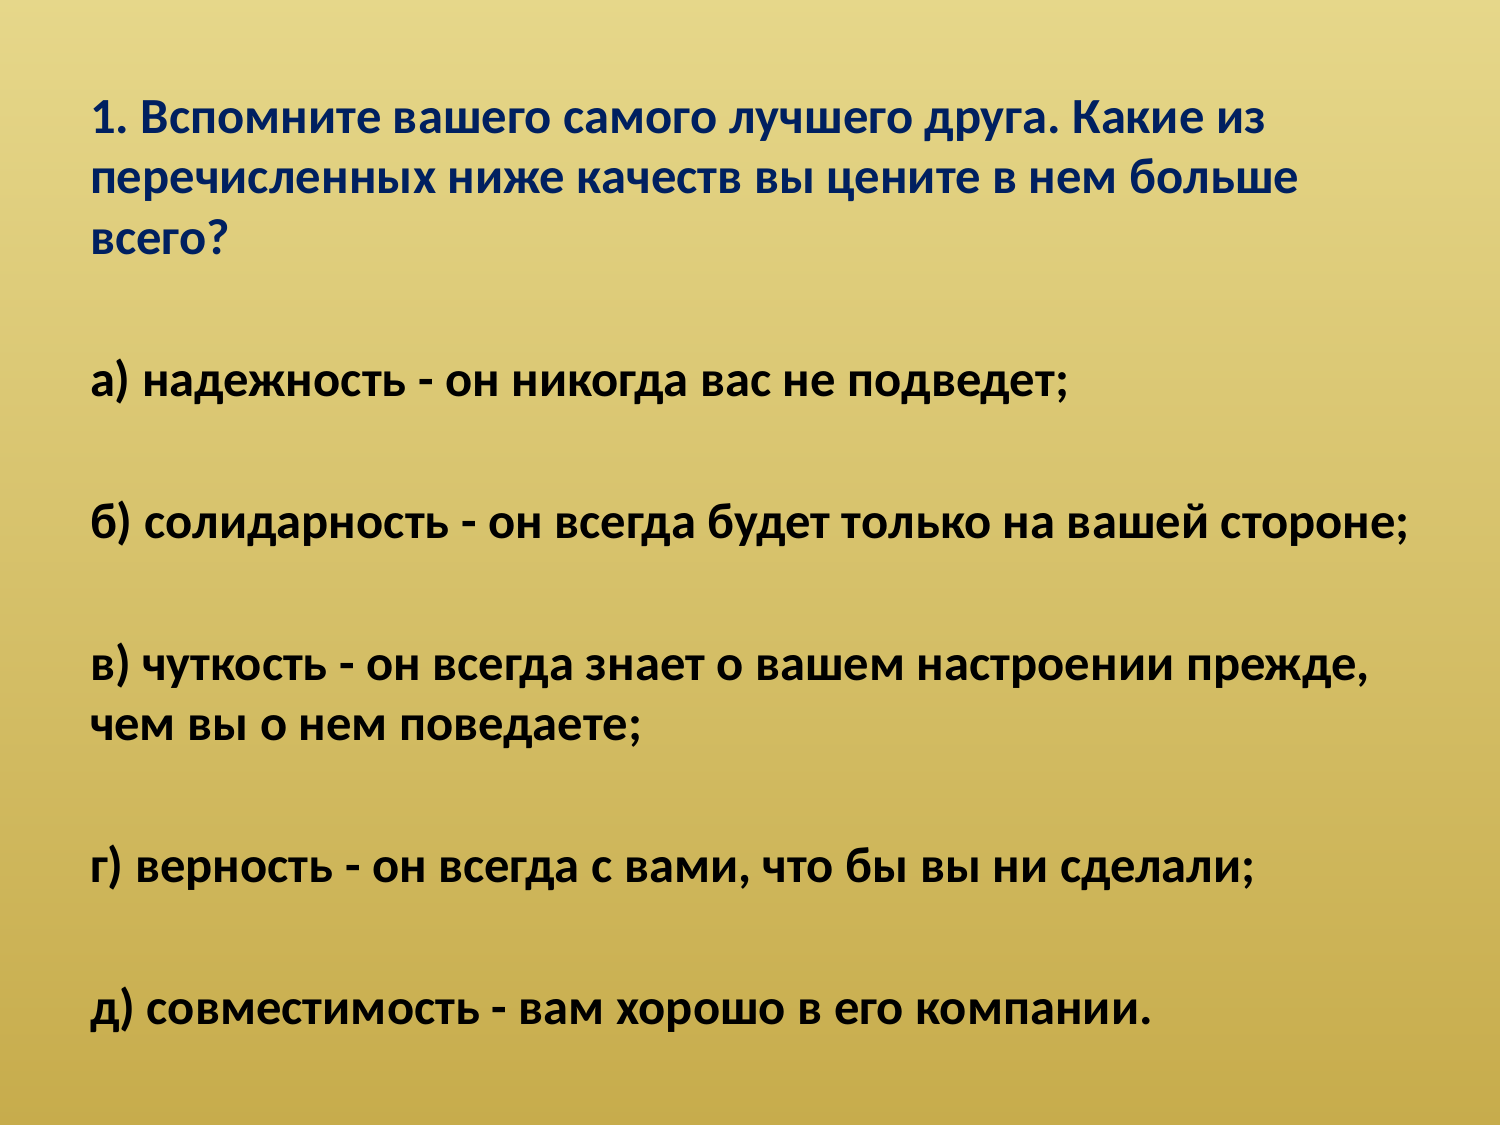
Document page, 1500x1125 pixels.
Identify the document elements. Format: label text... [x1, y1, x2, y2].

subtitle 1. Вспомните вашего самого лучшего друга. Какие из перечисленных ниже качеств вы цените в нем больше всего? а) надежность - он никогда вас не подведет; б) солидарность - он всегда будет только на вашей стороне; в) чуткость - он всегда знает о вашем настроении прежде, чем вы о нем поведаете; г) верность - он всегда с вами, что бы вы ни сделали; д) совместимость - вам хорошо в его компании. [75, 75, 1463, 1063]
